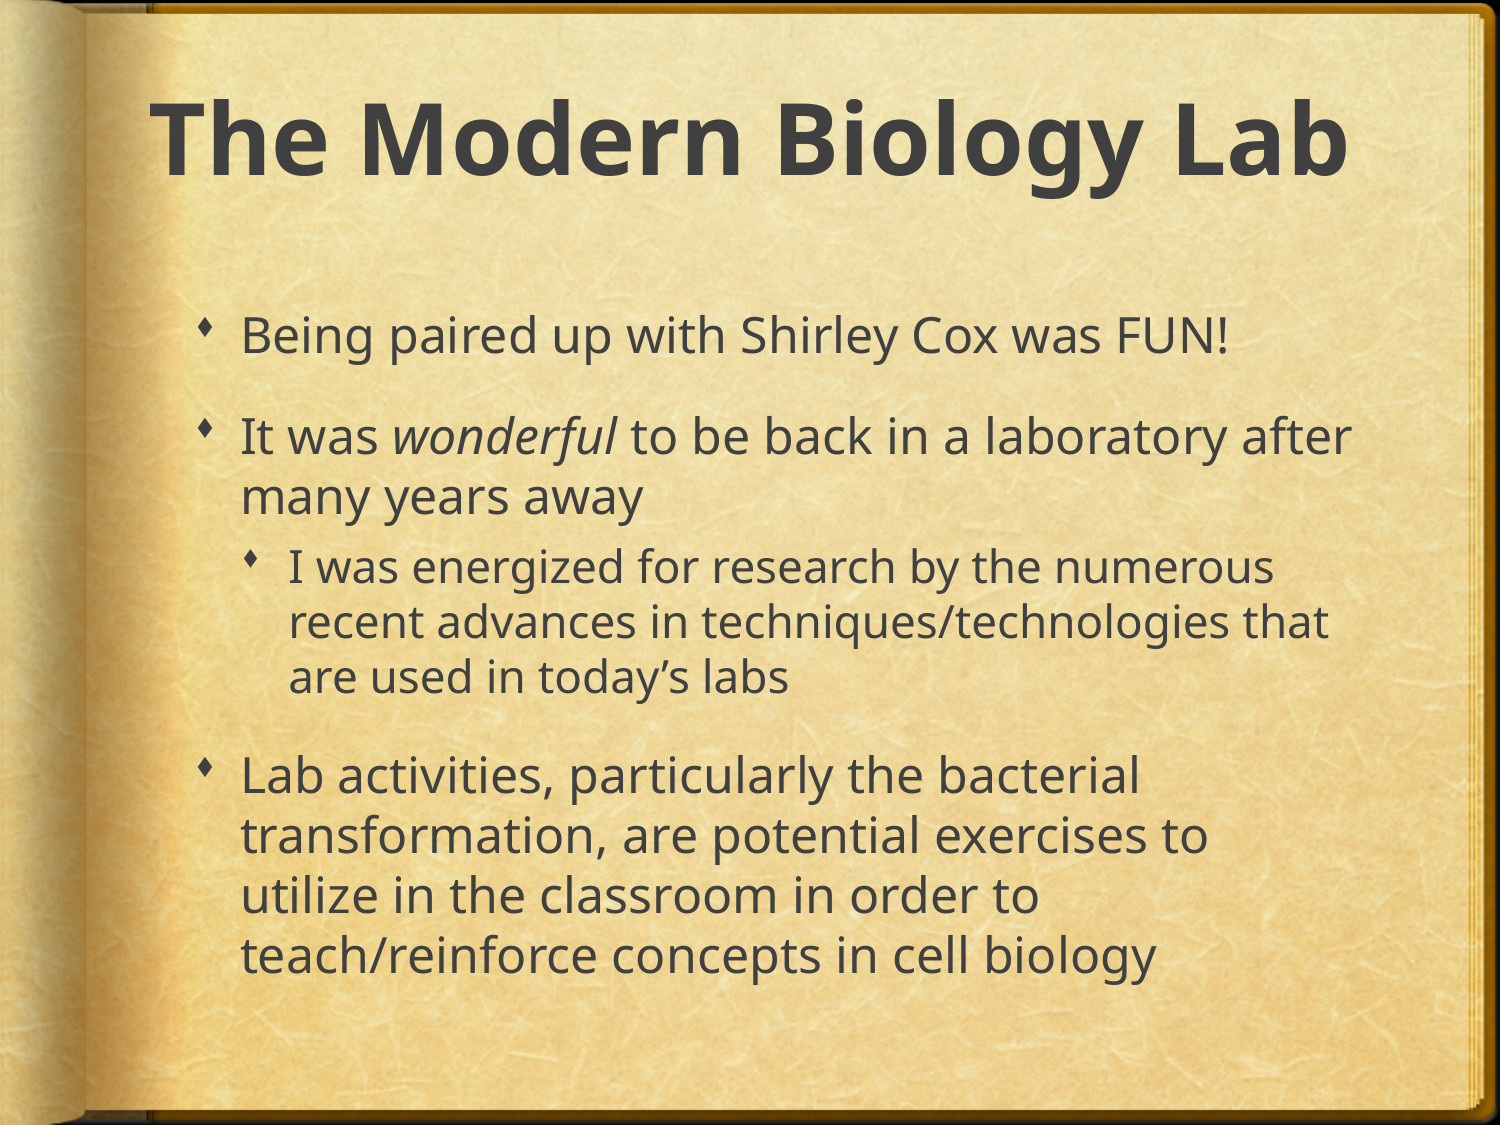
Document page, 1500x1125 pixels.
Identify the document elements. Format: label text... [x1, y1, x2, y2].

picture [0, 0, 1500, 1125]
title The Modern Biology Lab [112, 37, 1388, 245]
list Being paired up with Shirley Cox was FUN! It was wonderful to be back in a laboratory after many years away I was energized for research by the numerous recent advances in techniques/technologies that are used in today’s labs Lab activities, particularly the bacterial transformation, are potential exercises to utilize in the classroom in order to teach/reinforce concepts in cell biology [178, 295, 1372, 1005]
